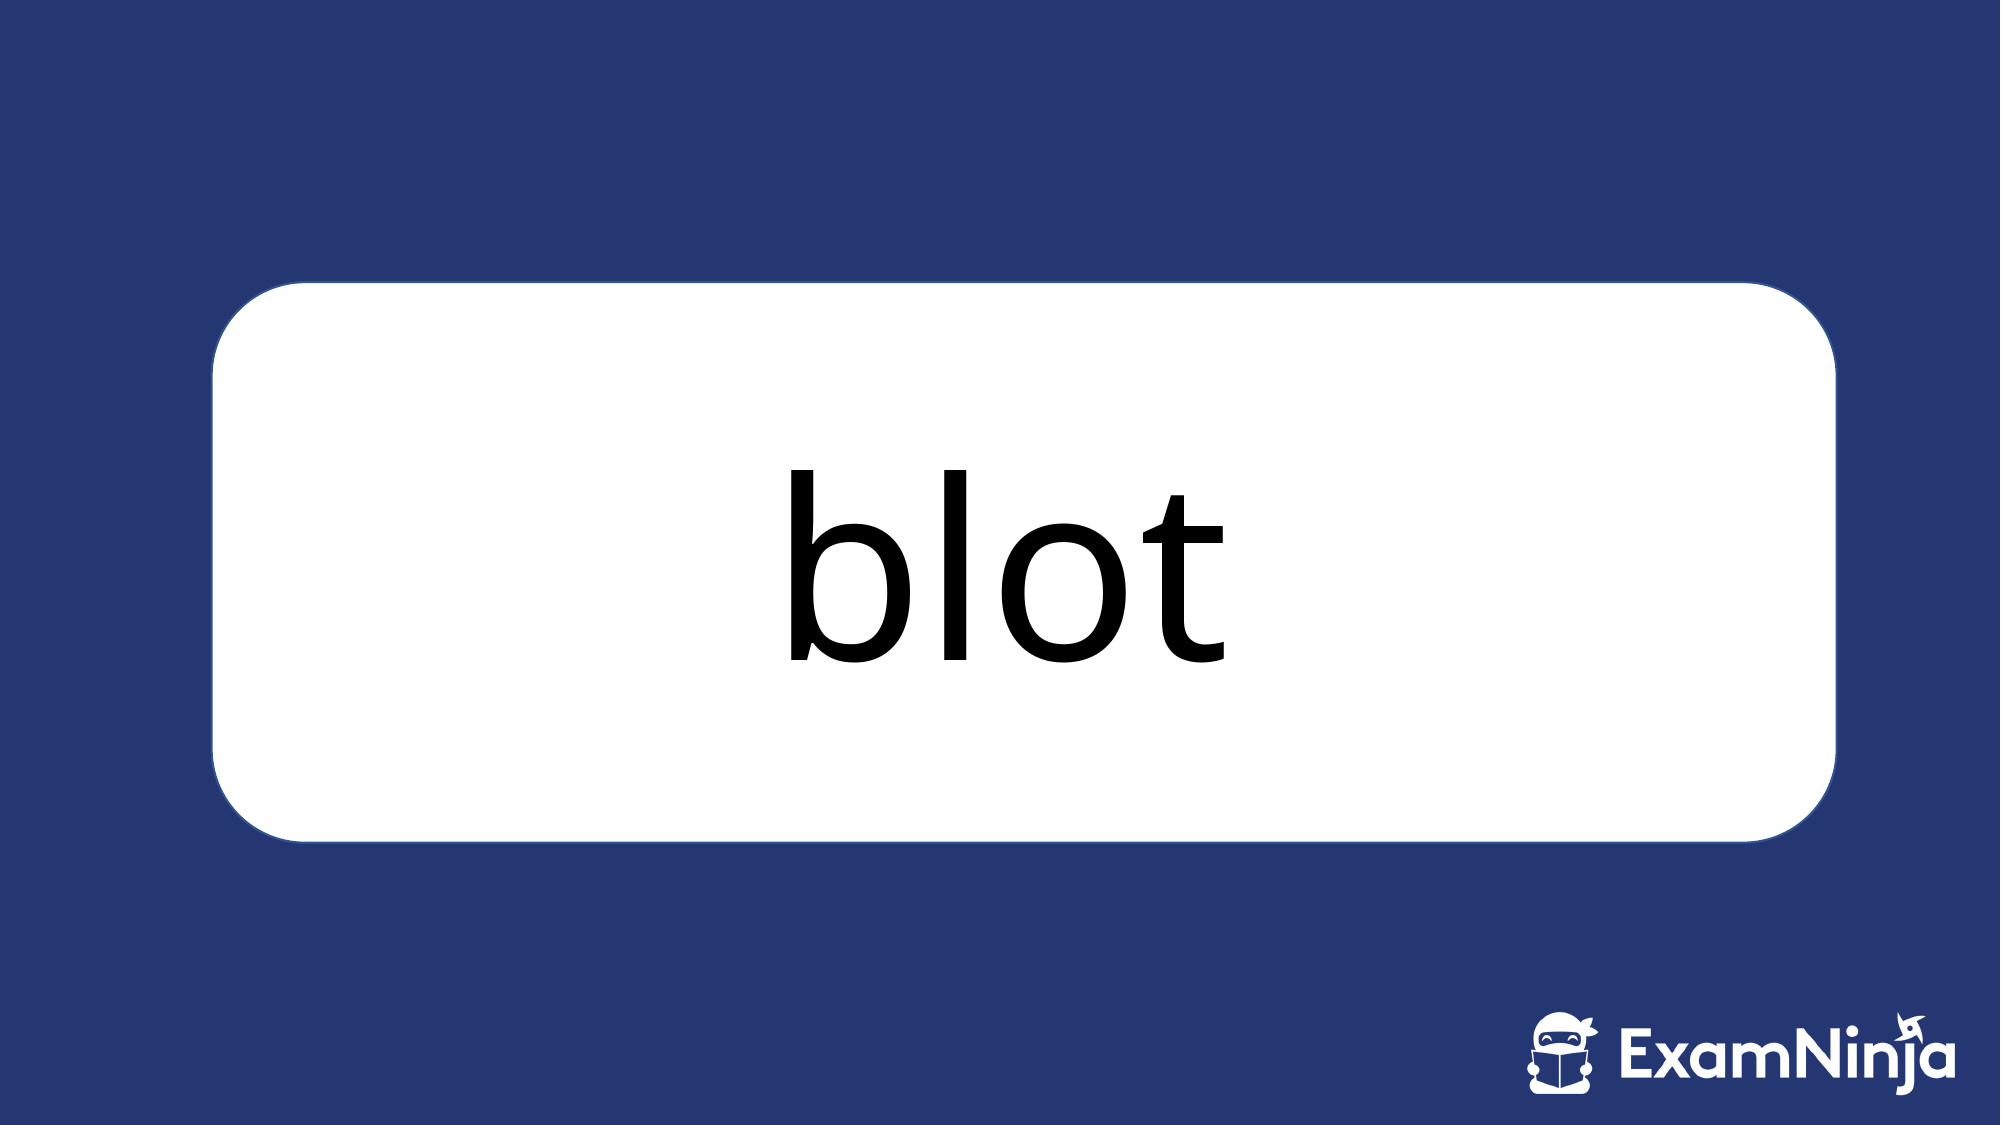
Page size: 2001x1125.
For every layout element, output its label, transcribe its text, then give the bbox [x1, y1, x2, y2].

text_box [210, 719, 1838, 844]
picture [1501, 1003, 1979, 1102]
text_box [210, 281, 1838, 403]
text_box blot [143, 403, 1857, 719]
